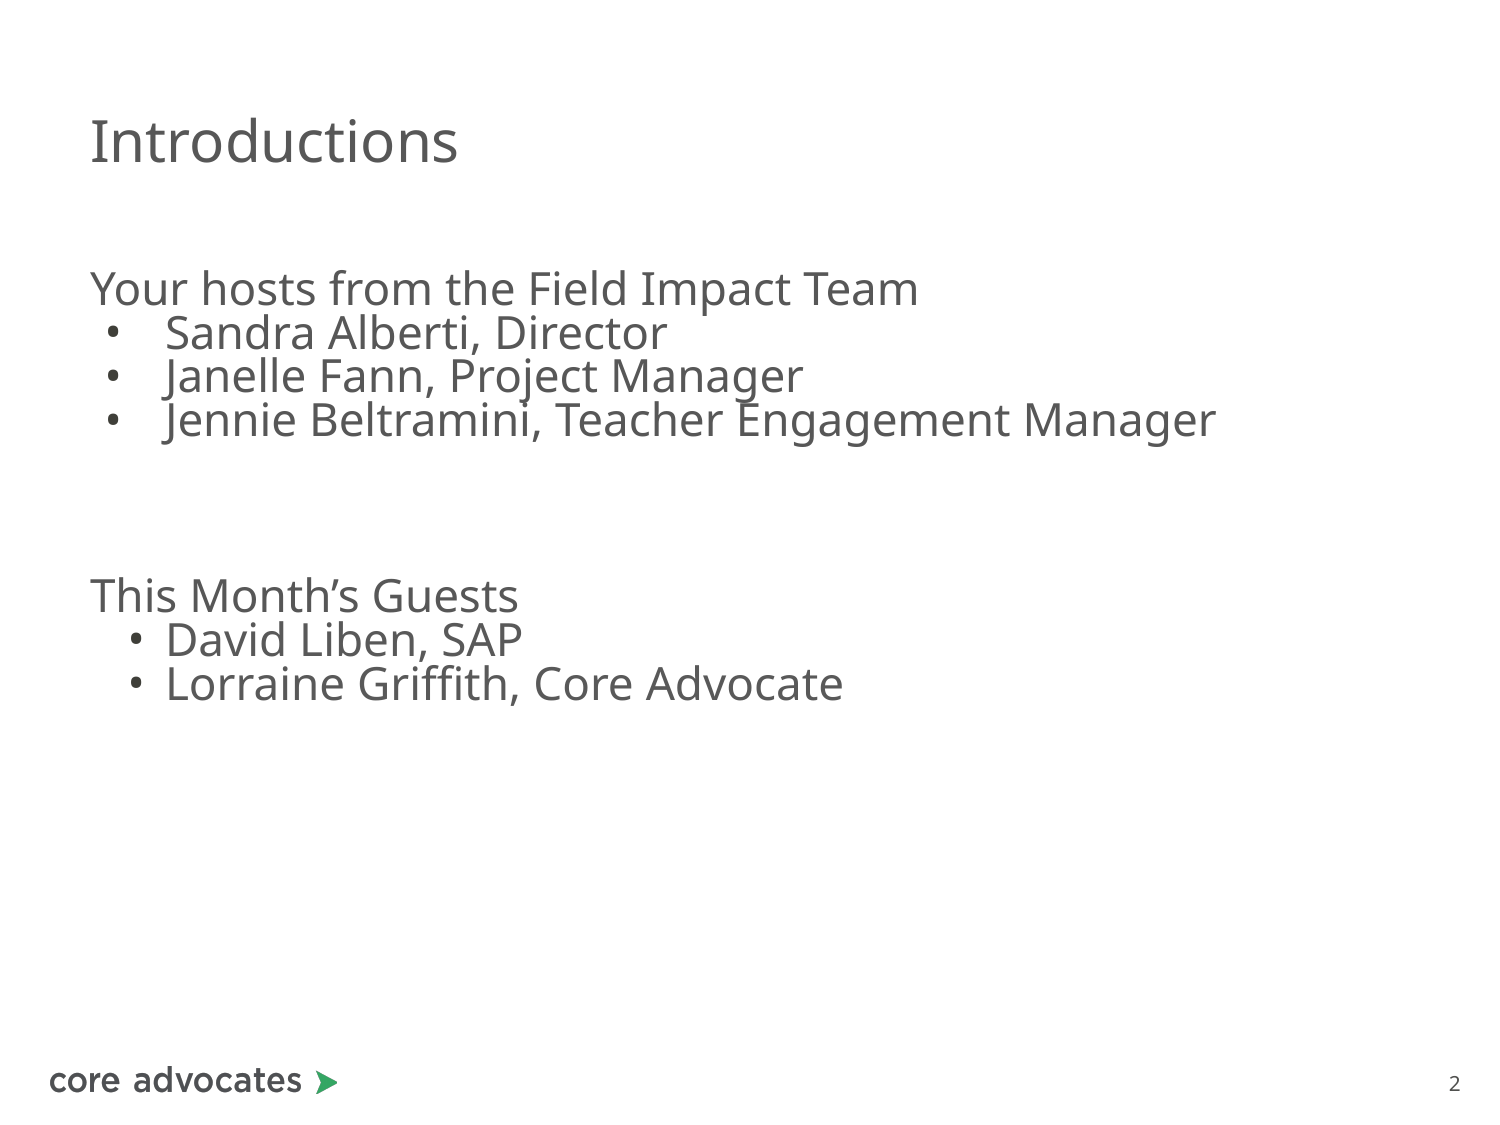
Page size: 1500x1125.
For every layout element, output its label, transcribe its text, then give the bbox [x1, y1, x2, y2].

title Introductions [75, 45, 1425, 233]
list Your hosts from the Field Impact Team Sandra Alberti, Director Janelle Fann, Project Manager Jennie Beltramini, Teacher Engagement Manager This Month’s Guests David Liben, SAP Lorraine Griffith, Core Advocate [75, 262, 1425, 1005]
picture [50, 1066, 337, 1094]
